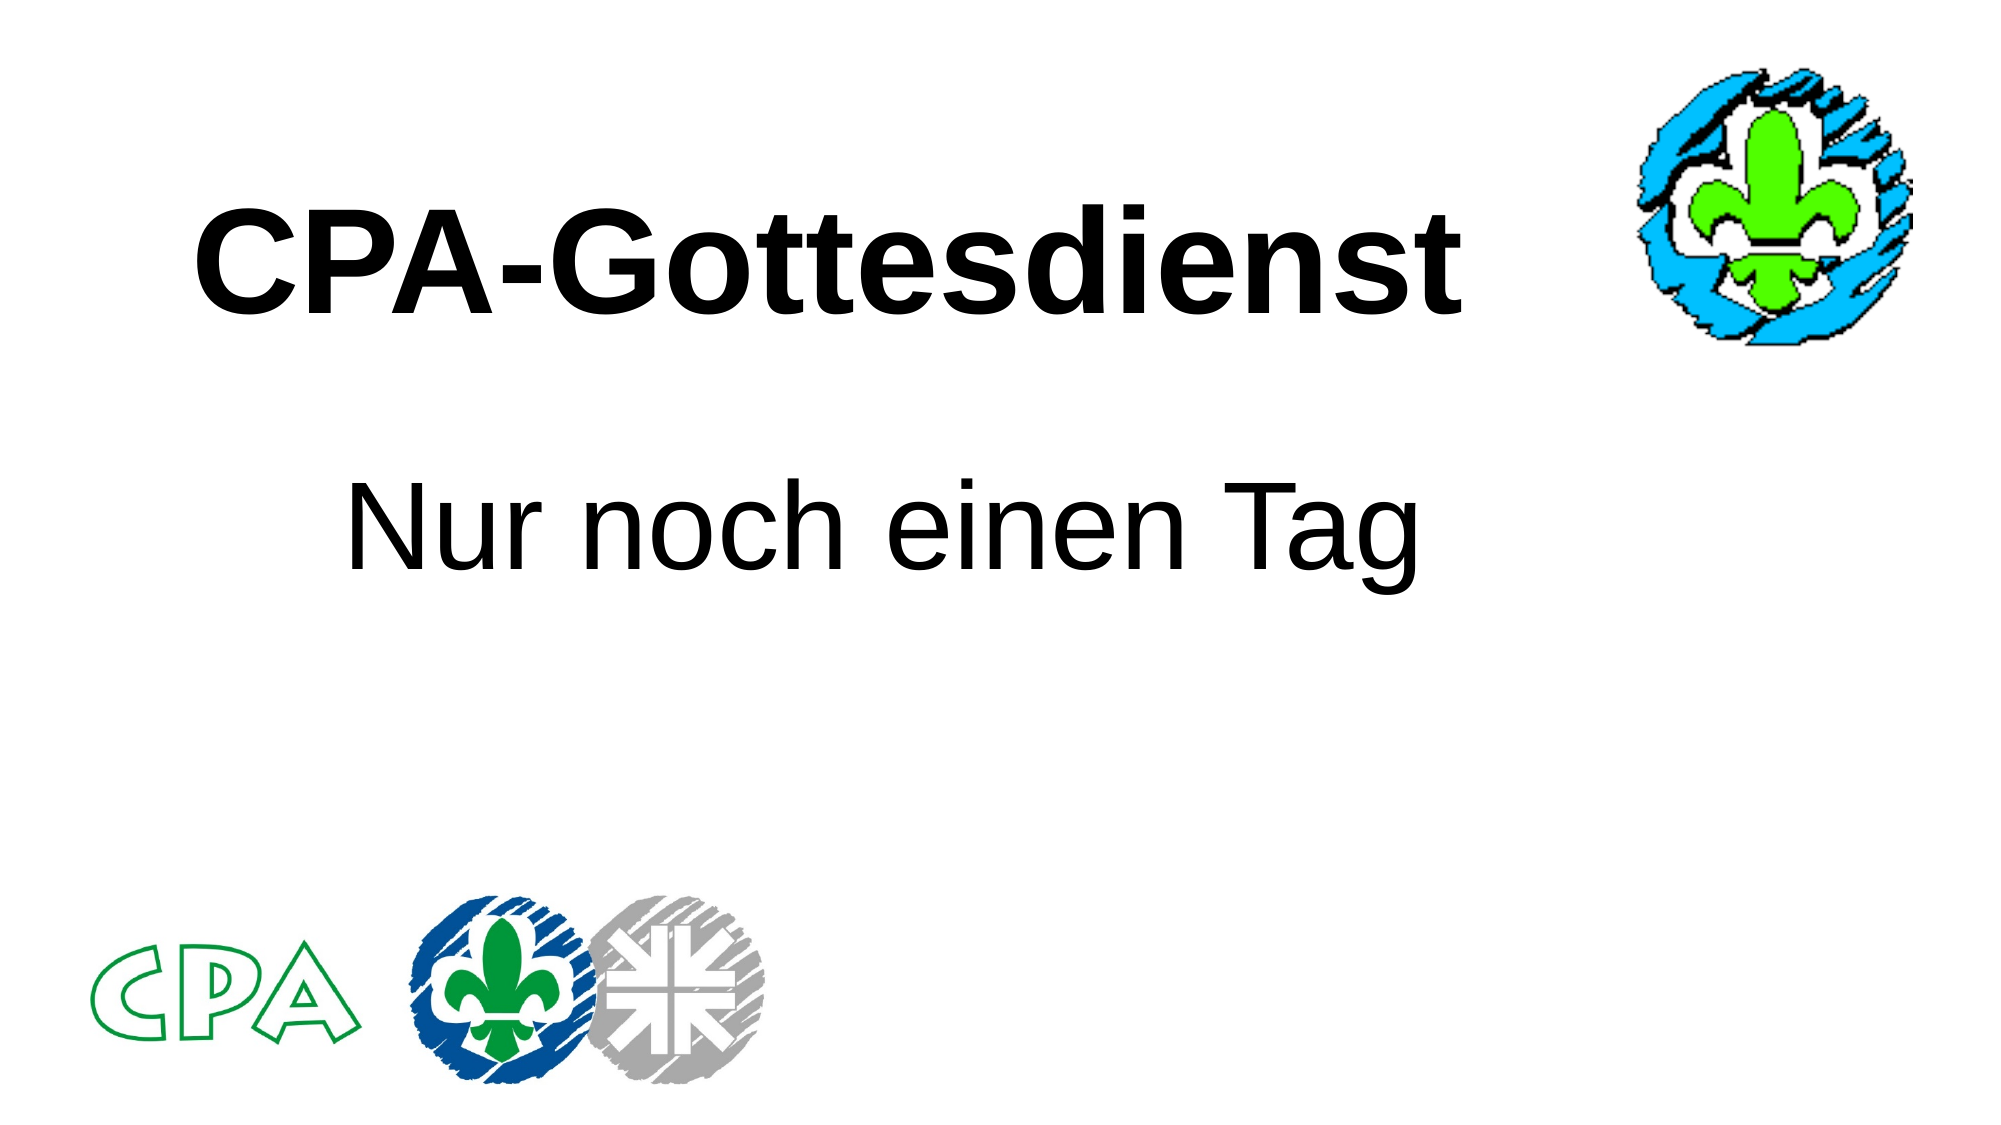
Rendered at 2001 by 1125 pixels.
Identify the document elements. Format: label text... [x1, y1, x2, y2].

picture [90, 893, 768, 1085]
title CPA-Gottesdienst [114, 133, 1543, 375]
subtitle Nur noch einen Tag [303, 437, 1464, 634]
picture [1628, 66, 1913, 350]
